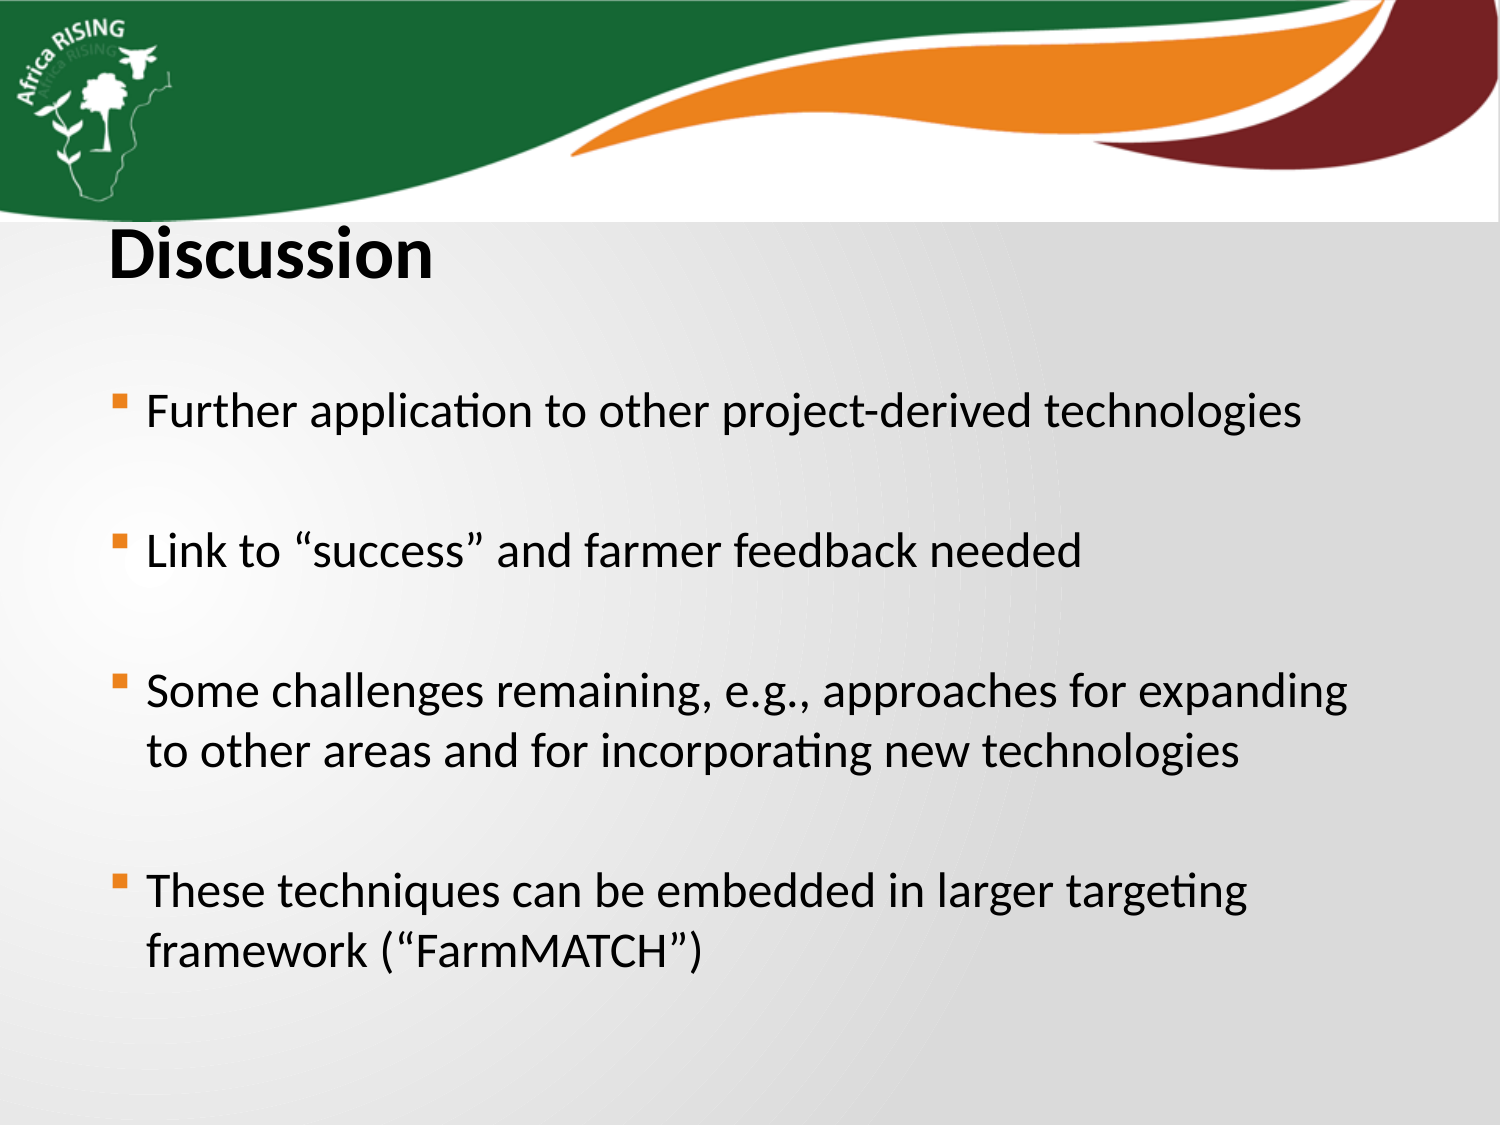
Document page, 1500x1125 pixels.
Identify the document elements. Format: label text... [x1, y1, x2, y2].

picture [0, 0, 1499, 222]
list Further application to other project-derived technologies Link to “success” and farmer feedback needed Some challenges remaining, e.g., approaches for expanding to other areas and for incorporating new technologies These techniques can be embedded in larger targeting framework (“FarmMATCH”) [75, 384, 1412, 1071]
list Discussion [75, 196, 1412, 384]
